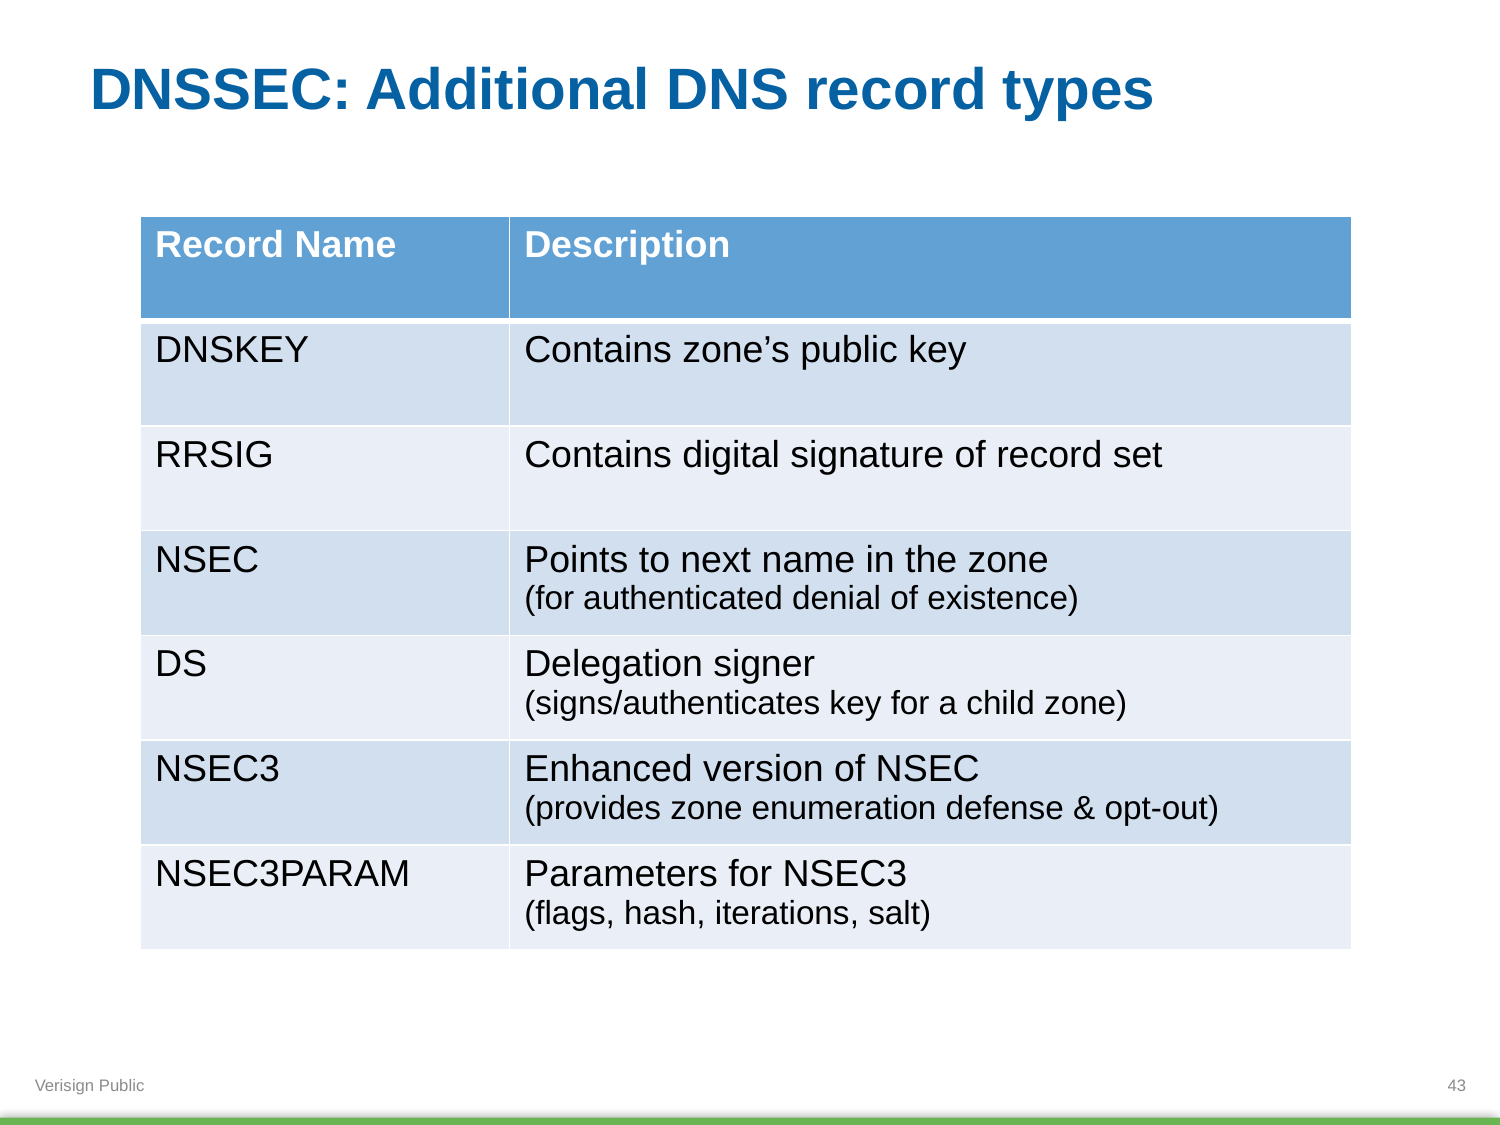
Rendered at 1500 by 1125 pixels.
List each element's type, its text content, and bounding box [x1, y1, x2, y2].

table_cell Points to next name in the zone (for authenticated denial of existence) [510, 531, 1351, 635]
table_cell RRSIG [141, 427, 509, 530]
table_cell Contains digital signature of record set [510, 427, 1351, 530]
table_cell NSEC3PARAM [141, 846, 509, 949]
table_cell DNSKEY [141, 324, 509, 425]
table_cell Delegation signer (signs/authenticates key for a child zone) [510, 636, 1351, 739]
table_cell Contains zone’s public key [510, 324, 1351, 425]
table_cell NSEC [141, 531, 509, 635]
table_cell Parameters for NSEC3 (flags, hash, iterations, salt) [510, 846, 1351, 949]
table_header Description [510, 217, 1351, 318]
table_cell NSEC3 [141, 741, 509, 844]
table_header Record Name [141, 217, 509, 318]
table_cell DS [141, 636, 509, 739]
table_cell Enhanced version of NSEC (provides zone enumeration defense & opt-out) [510, 741, 1351, 844]
slide_number 43 [1422, 1072, 1482, 1098]
title DNSSEC: Additional DNS record types [75, 40, 1425, 132]
